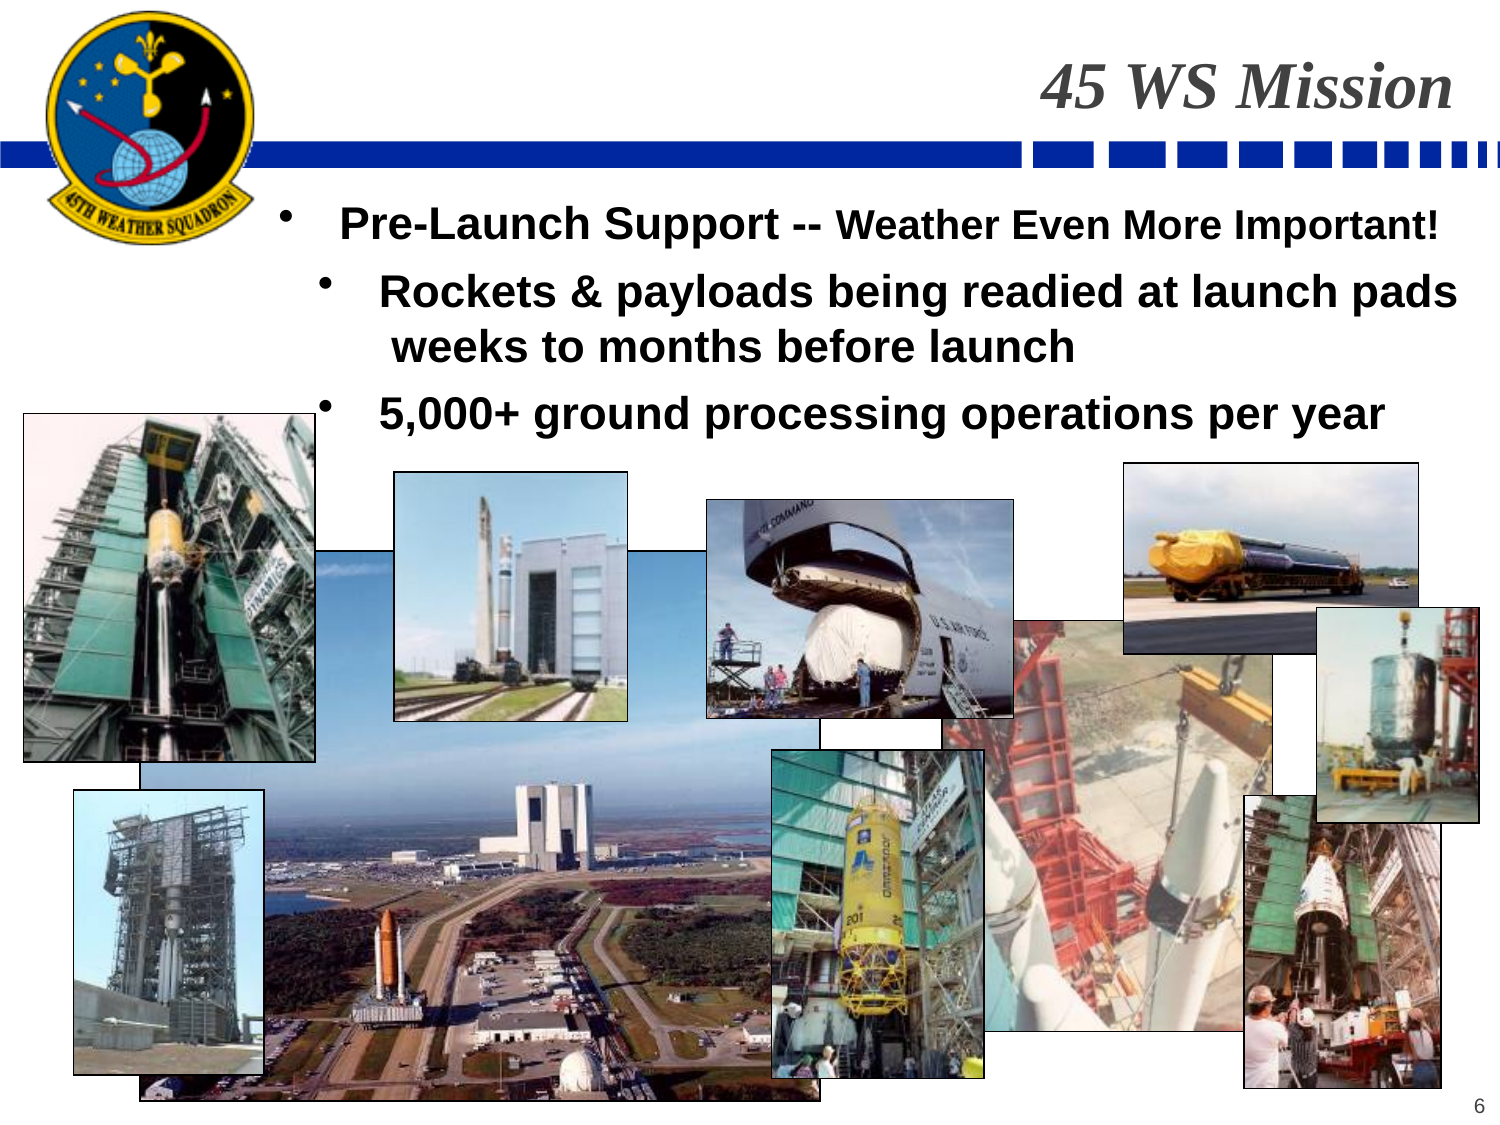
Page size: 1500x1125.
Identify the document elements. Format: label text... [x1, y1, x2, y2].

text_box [23, 413, 1479, 1101]
text_box Pre-Launch Support -- Weather Even More Important! Rockets & payloads being readied at launch pads weeks to months before launch 5,000+ ground processing operations per year [263, 186, 1500, 447]
text_box 45 WS Mission [1026, 34, 1475, 129]
picture [40, 7, 263, 250]
